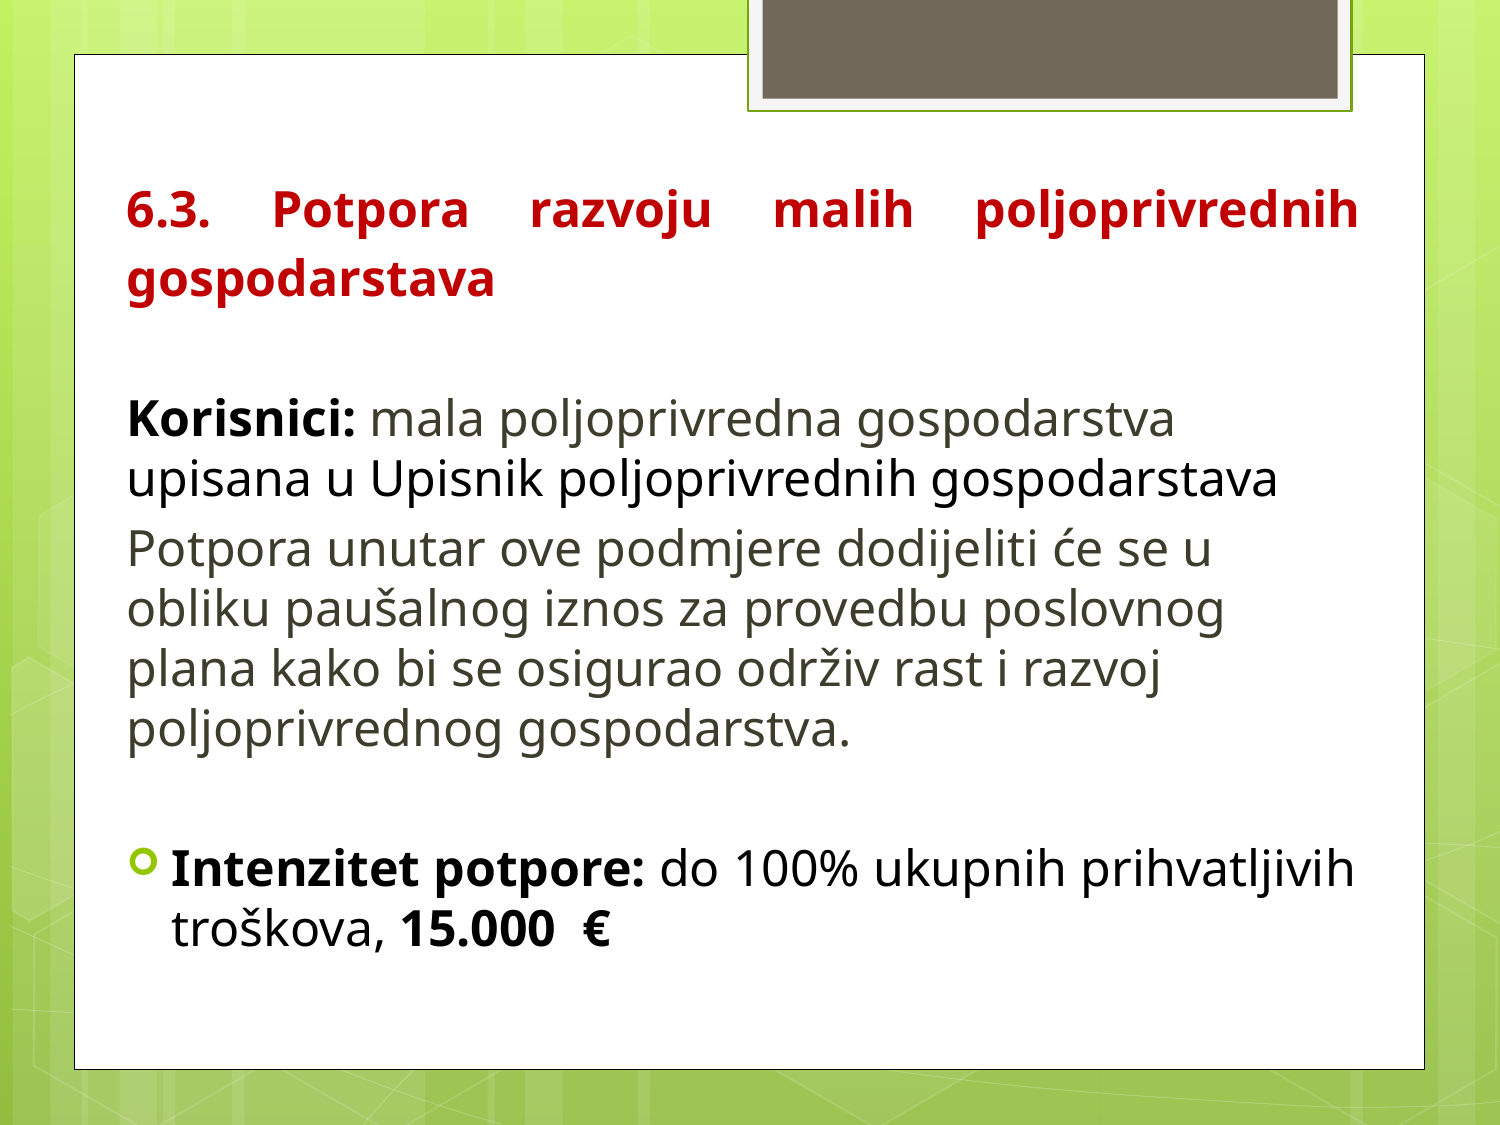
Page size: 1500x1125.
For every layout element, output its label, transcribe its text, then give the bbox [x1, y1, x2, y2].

list 6.3. Potpora razvoju malih poljoprivrednih gospodarstava Korisnici: mala poljoprivredna gospodarstva upisana u Upisnik poljoprivrednih gospodarstava Potpora unutar ove podmjere dodijeliti će se u obliku paušalnog iznos za provedbu poslovnog plana kako bi se osigurao održiv rast i razvoj poljoprivrednog gospodarstva. Intenzitet potpore: do 100% ukupnih prihvatljivih troškova, 15.000 € [100, 160, 1376, 1035]
